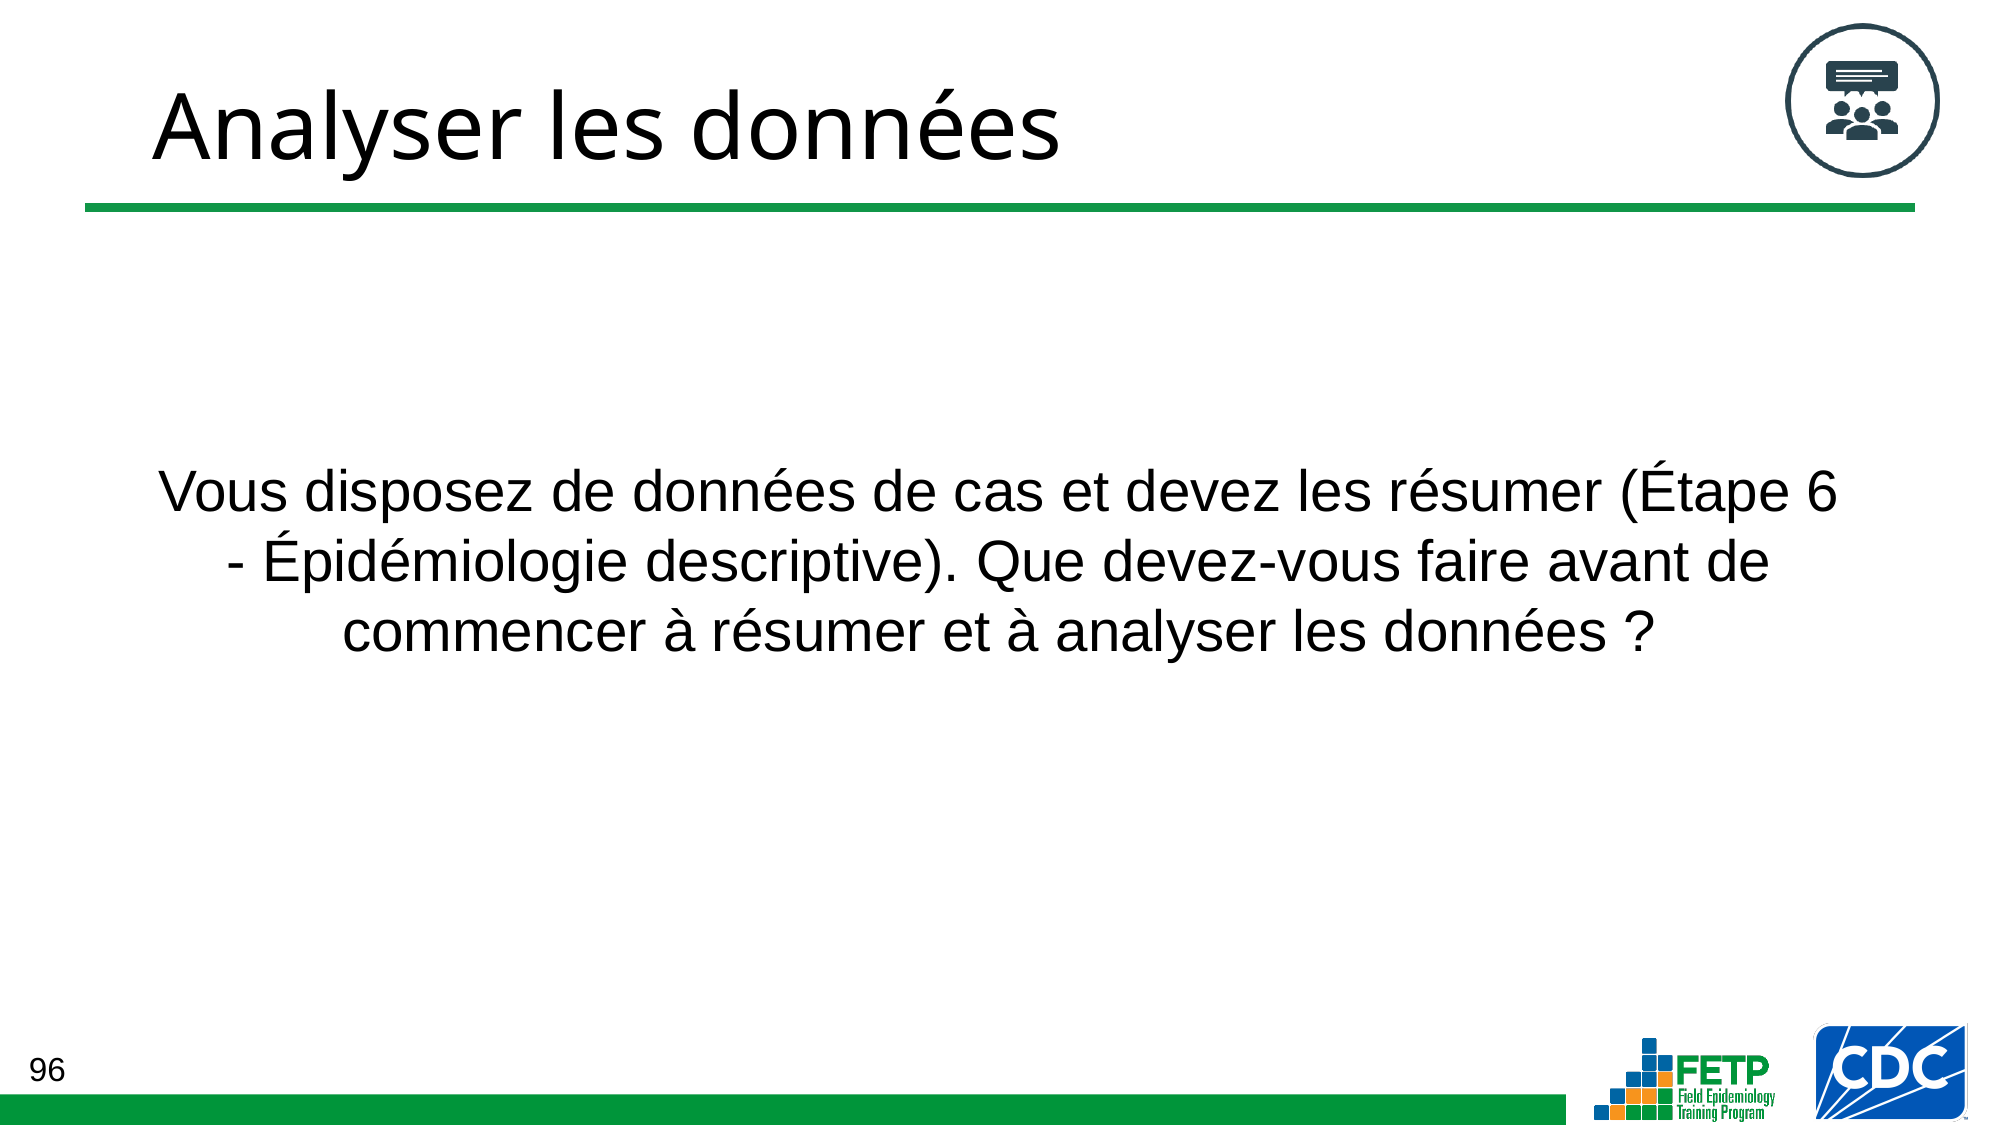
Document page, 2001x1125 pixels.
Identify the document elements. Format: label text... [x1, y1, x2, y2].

list Vous disposez de données de cas et devez les résumer (Étape 6 - Épidémiologie descriptive). Que devez-vous faire avant de commencer à résumer et à analyser les données ? [137, 446, 1863, 679]
picture [1813, 1023, 1968, 1122]
picture [1785, 23, 1940, 178]
title Analyser les données [137, 73, 1738, 205]
picture [1594, 1038, 1775, 1122]
